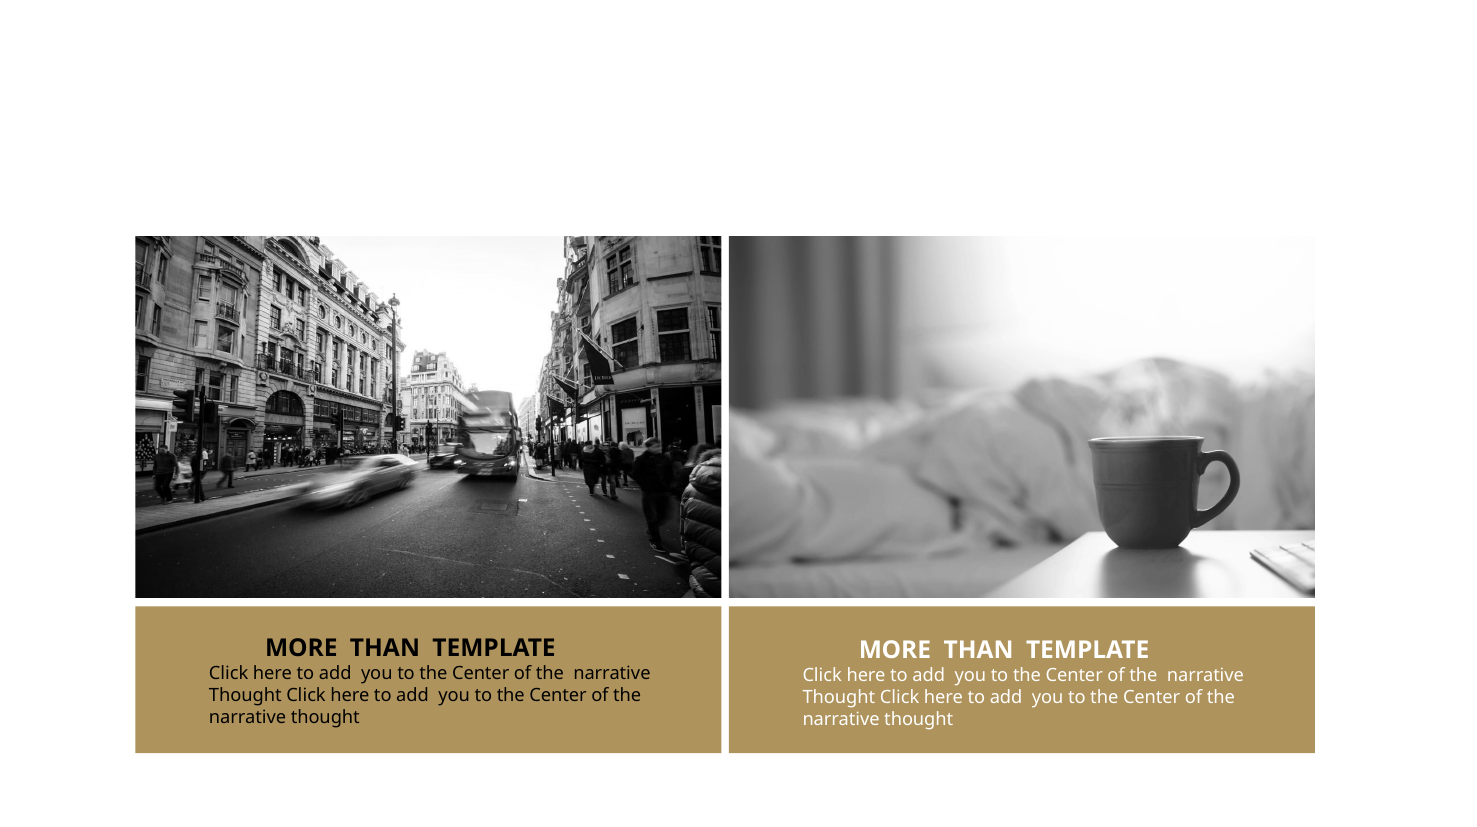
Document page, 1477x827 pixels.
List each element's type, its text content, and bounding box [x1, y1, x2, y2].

text_box [135, 236, 722, 599]
text_box [728, 606, 1315, 754]
text_box [135, 606, 722, 754]
text_box MORE THAN TEMPLATE Click here to add you to the Center of the narrative Thought Click here to add you to the Center of the narrative thought [194, 624, 671, 821]
text_box [728, 236, 1315, 599]
text_box MORE THAN TEMPLATE Click here to add you to the Center of the narrative Thought Click here to add you to the Center of the narrative thought [787, 626, 1265, 823]
